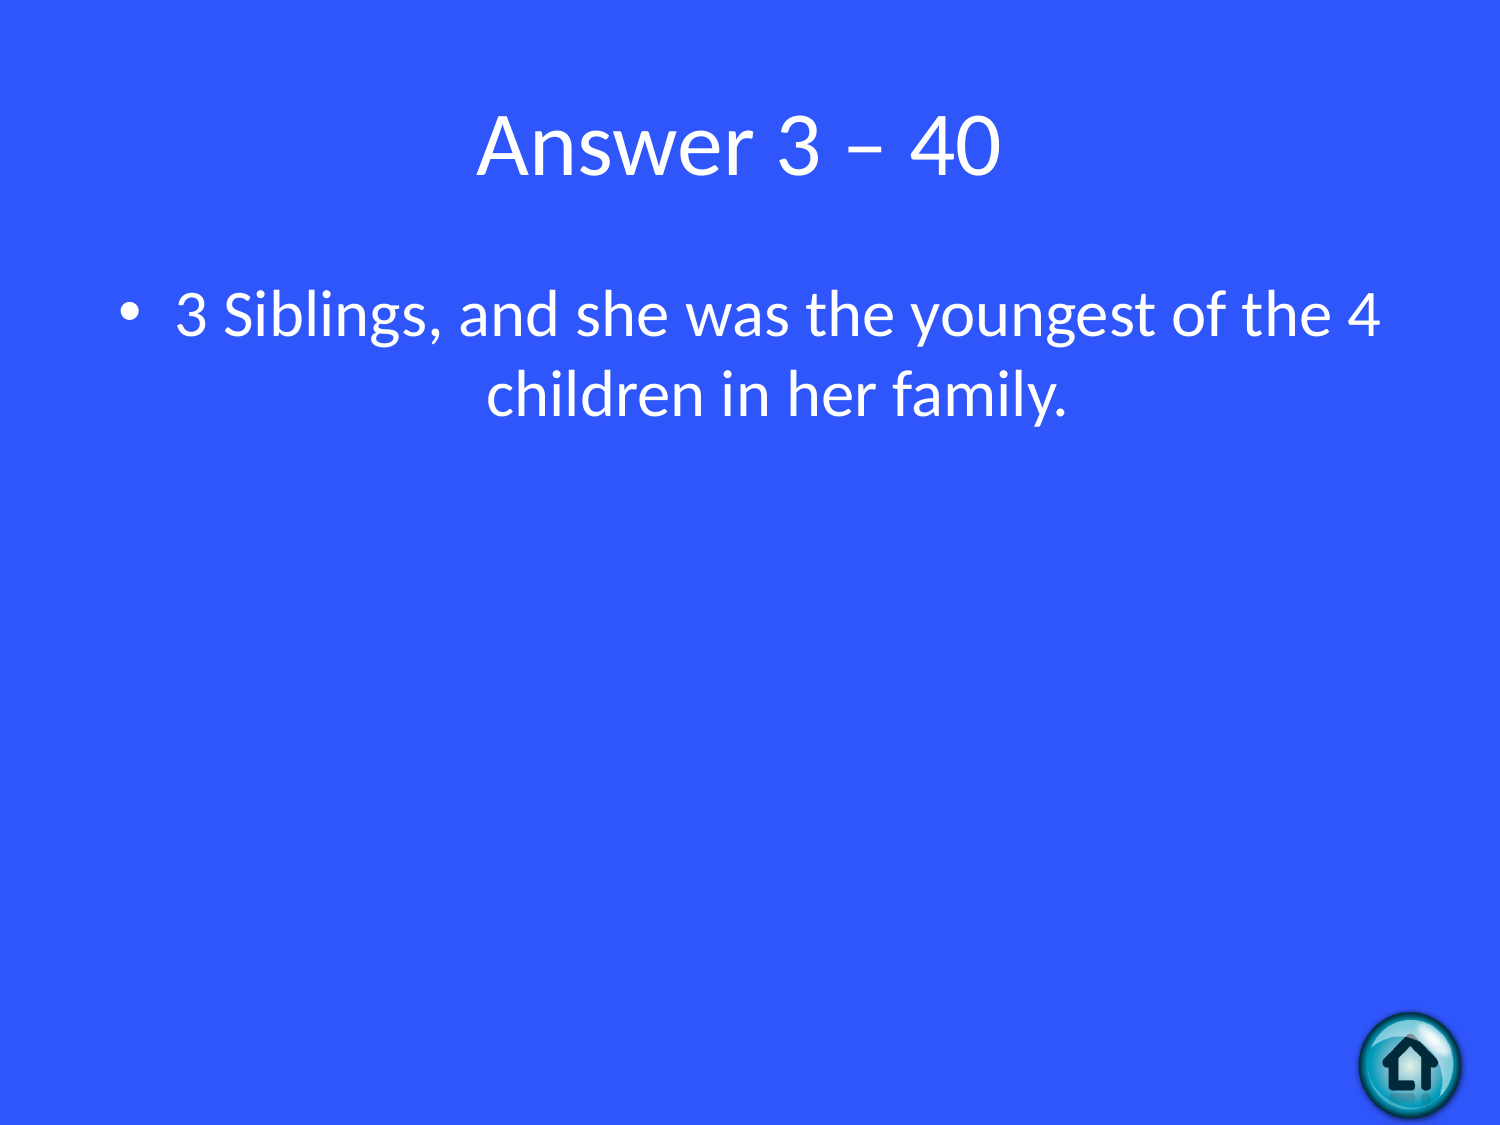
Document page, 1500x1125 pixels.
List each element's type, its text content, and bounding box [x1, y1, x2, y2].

list 3 Siblings, and she was the youngest of the 4 children in her family. [74, 262, 1426, 1006]
title Answer 3 – 40 [74, 44, 1426, 233]
picture [1349, 1006, 1469, 1125]
